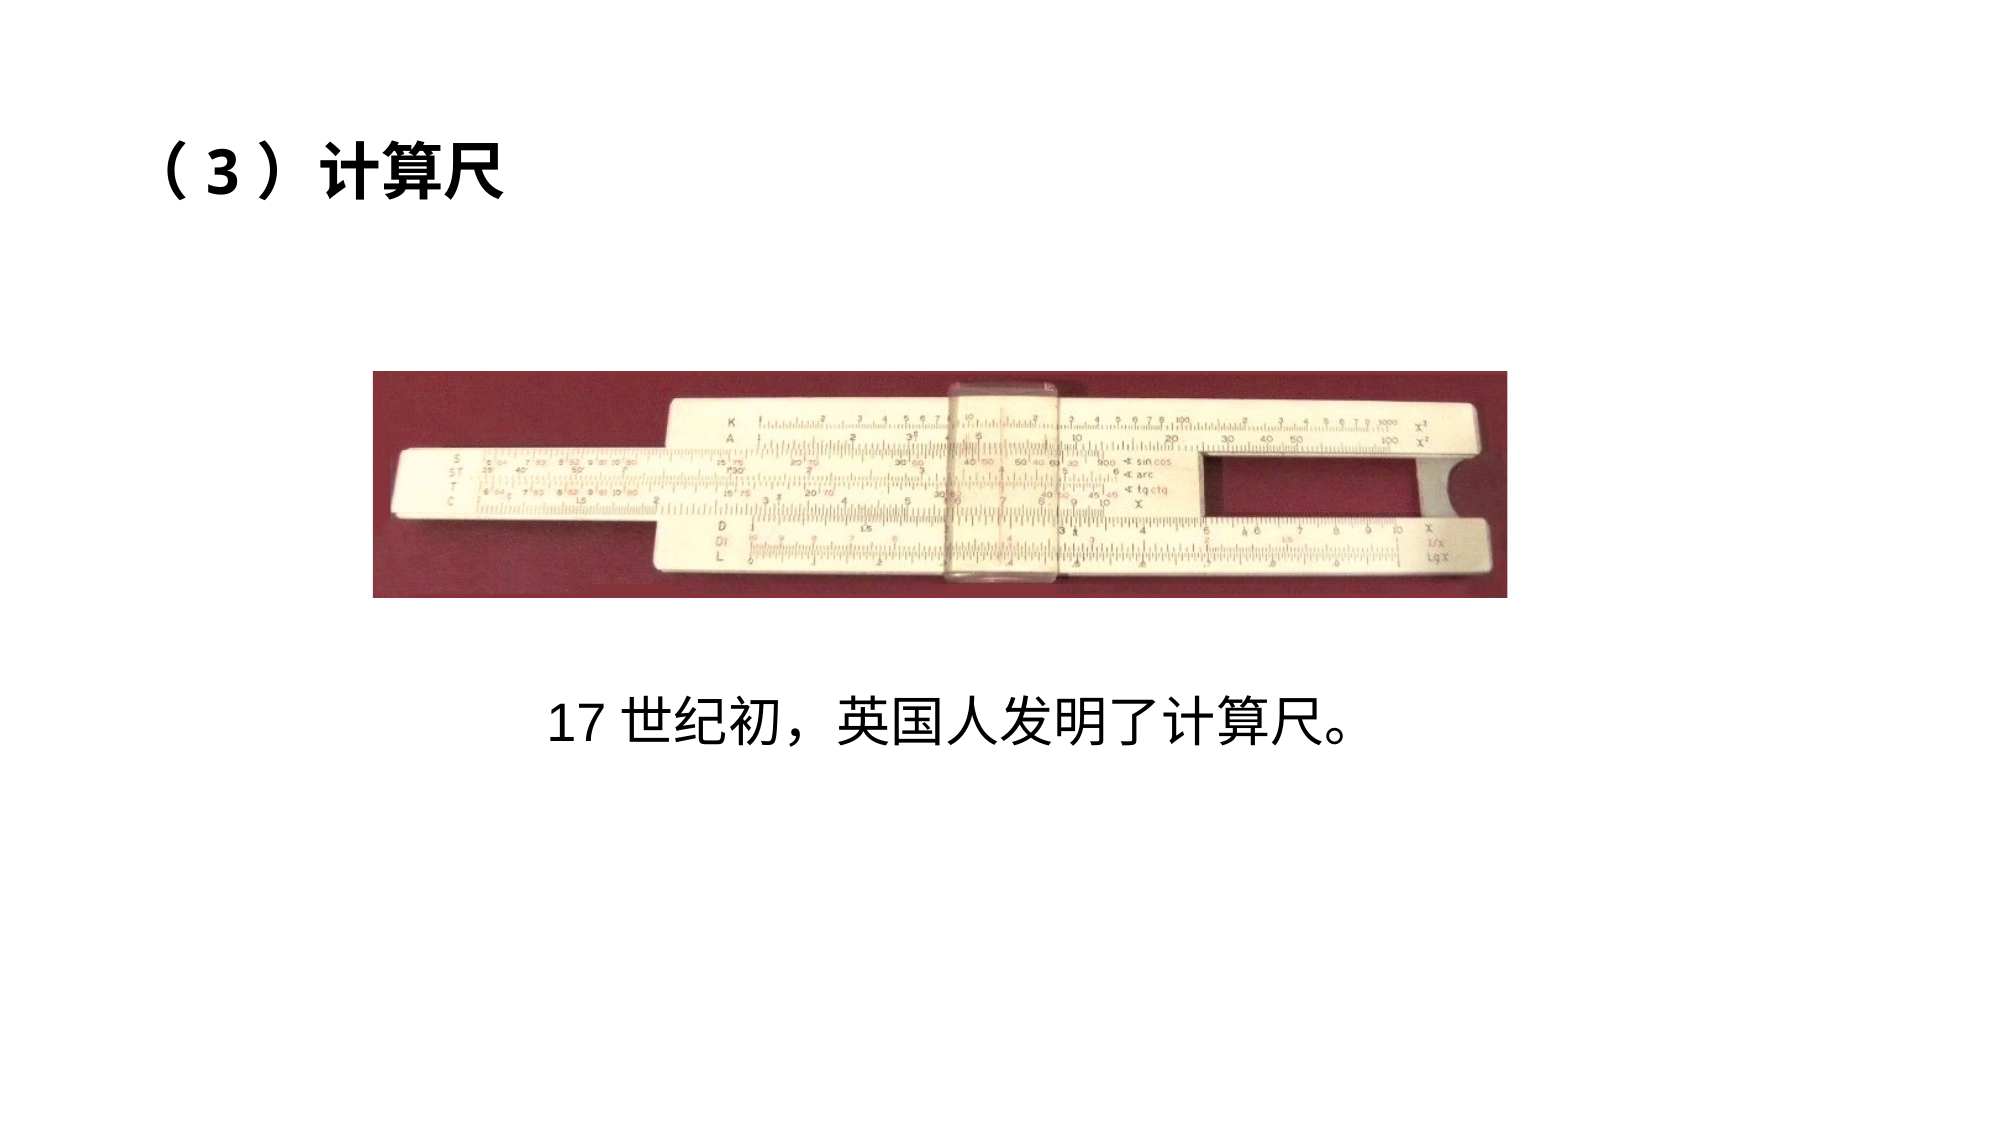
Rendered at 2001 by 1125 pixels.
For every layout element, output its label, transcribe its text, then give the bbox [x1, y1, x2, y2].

text_box 17世纪初，英国人发明了计算尺。 [441, 679, 1484, 760]
picture [372, 371, 1508, 598]
text_box （3）计算尺 [111, 122, 1093, 218]
